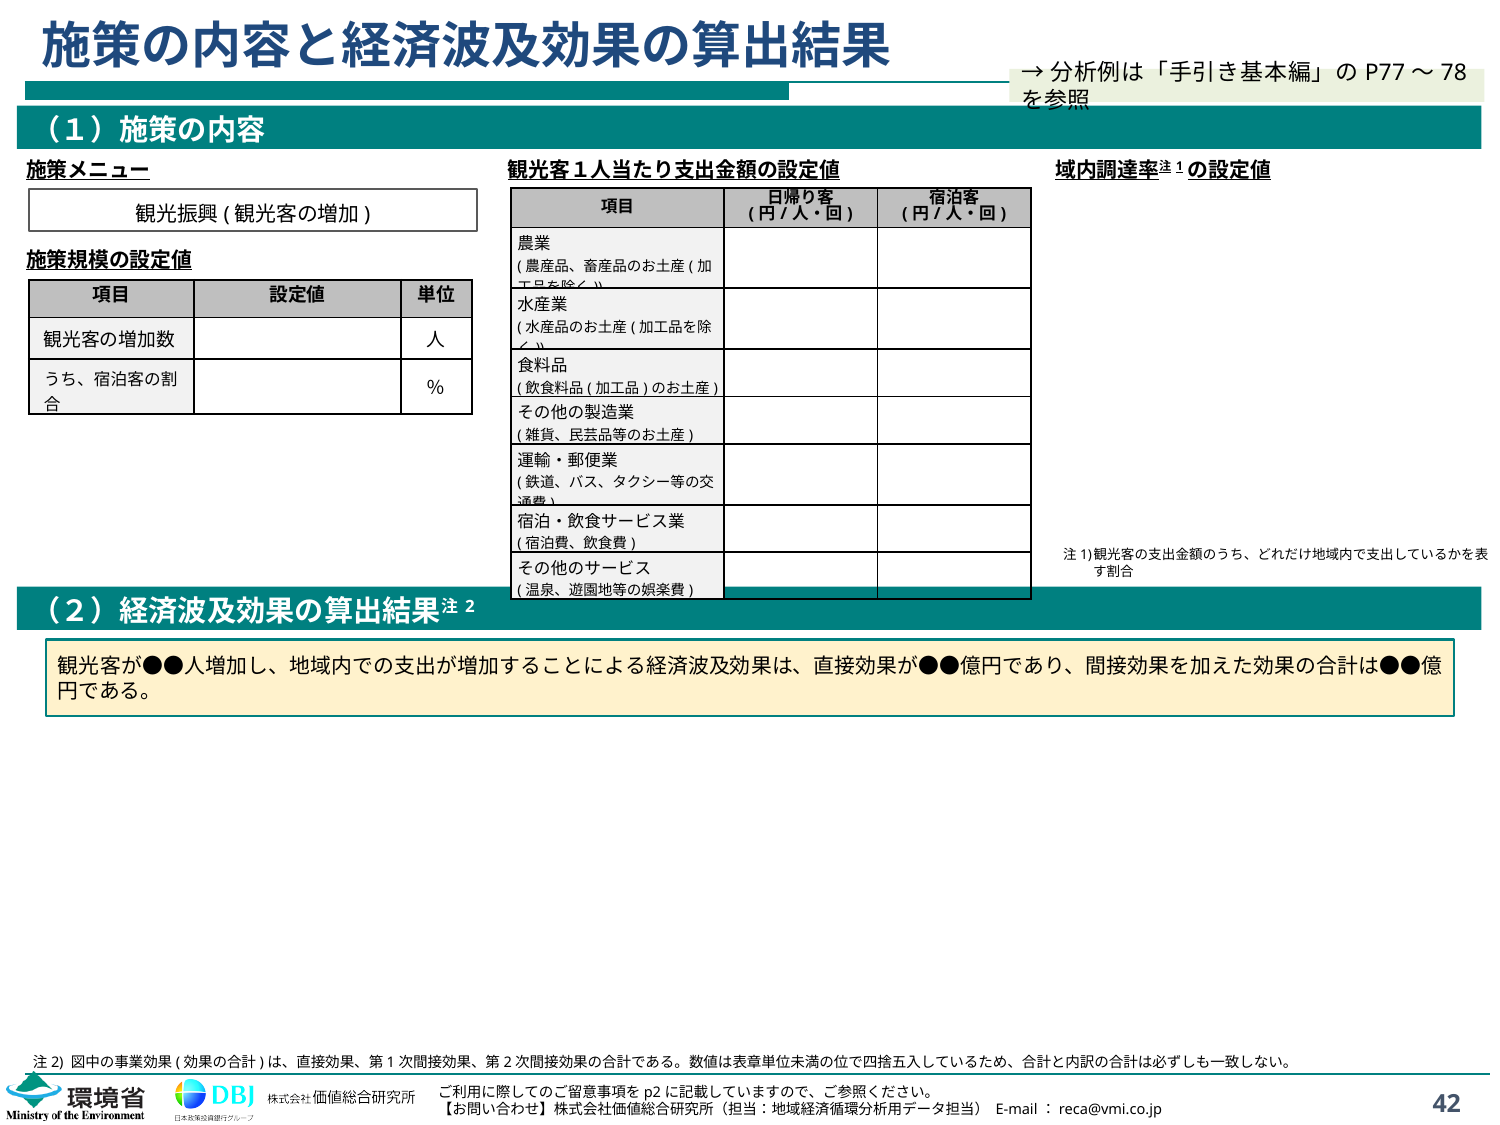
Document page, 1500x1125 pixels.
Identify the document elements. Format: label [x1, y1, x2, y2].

title [25, 0, 1355, 82]
table_cell [878, 397, 1030, 443]
text_box [46, 639, 1454, 717]
table_cell [878, 506, 1030, 551]
table_cell [878, 350, 1030, 396]
table_cell [725, 350, 877, 396]
table_cell [725, 289, 877, 348]
table_cell [30, 360, 193, 413]
table_cell [512, 228, 723, 287]
text_box [1009, 68, 1485, 102]
table_cell [725, 553, 877, 598]
table_cell [195, 318, 400, 358]
table_cell [878, 228, 1030, 287]
table_cell [725, 445, 877, 504]
table_cell [402, 360, 471, 413]
table_header [725, 189, 877, 227]
table_header [878, 189, 1030, 227]
table_cell [402, 318, 471, 358]
table_cell [878, 289, 1030, 348]
slide_number [1393, 1079, 1500, 1122]
picture [2, 1071, 148, 1125]
text_box [28, 189, 478, 231]
table_header [30, 281, 193, 317]
table_cell [512, 397, 723, 443]
table_cell [878, 445, 1030, 504]
text_box [16, 105, 1482, 149]
text_box [16, 586, 1482, 630]
text_box [1063, 550, 1489, 574]
table_cell [512, 553, 723, 598]
table_cell [512, 289, 723, 348]
table_cell [878, 553, 1030, 598]
table_cell [512, 506, 723, 551]
table_cell [725, 228, 877, 287]
table_cell [725, 506, 877, 551]
table_header [402, 281, 471, 317]
text_box [1055, 156, 1351, 182]
table_cell [512, 445, 723, 504]
table_cell [195, 360, 400, 413]
table_header [195, 281, 400, 317]
table_header [512, 189, 723, 227]
text_box [26, 156, 174, 182]
table_cell [725, 397, 877, 443]
text_box [26, 246, 263, 272]
text_box [507, 156, 892, 182]
table_cell [30, 318, 193, 358]
table_cell [512, 350, 723, 396]
picture [171, 1075, 419, 1125]
text_box [33, 1050, 1451, 1071]
